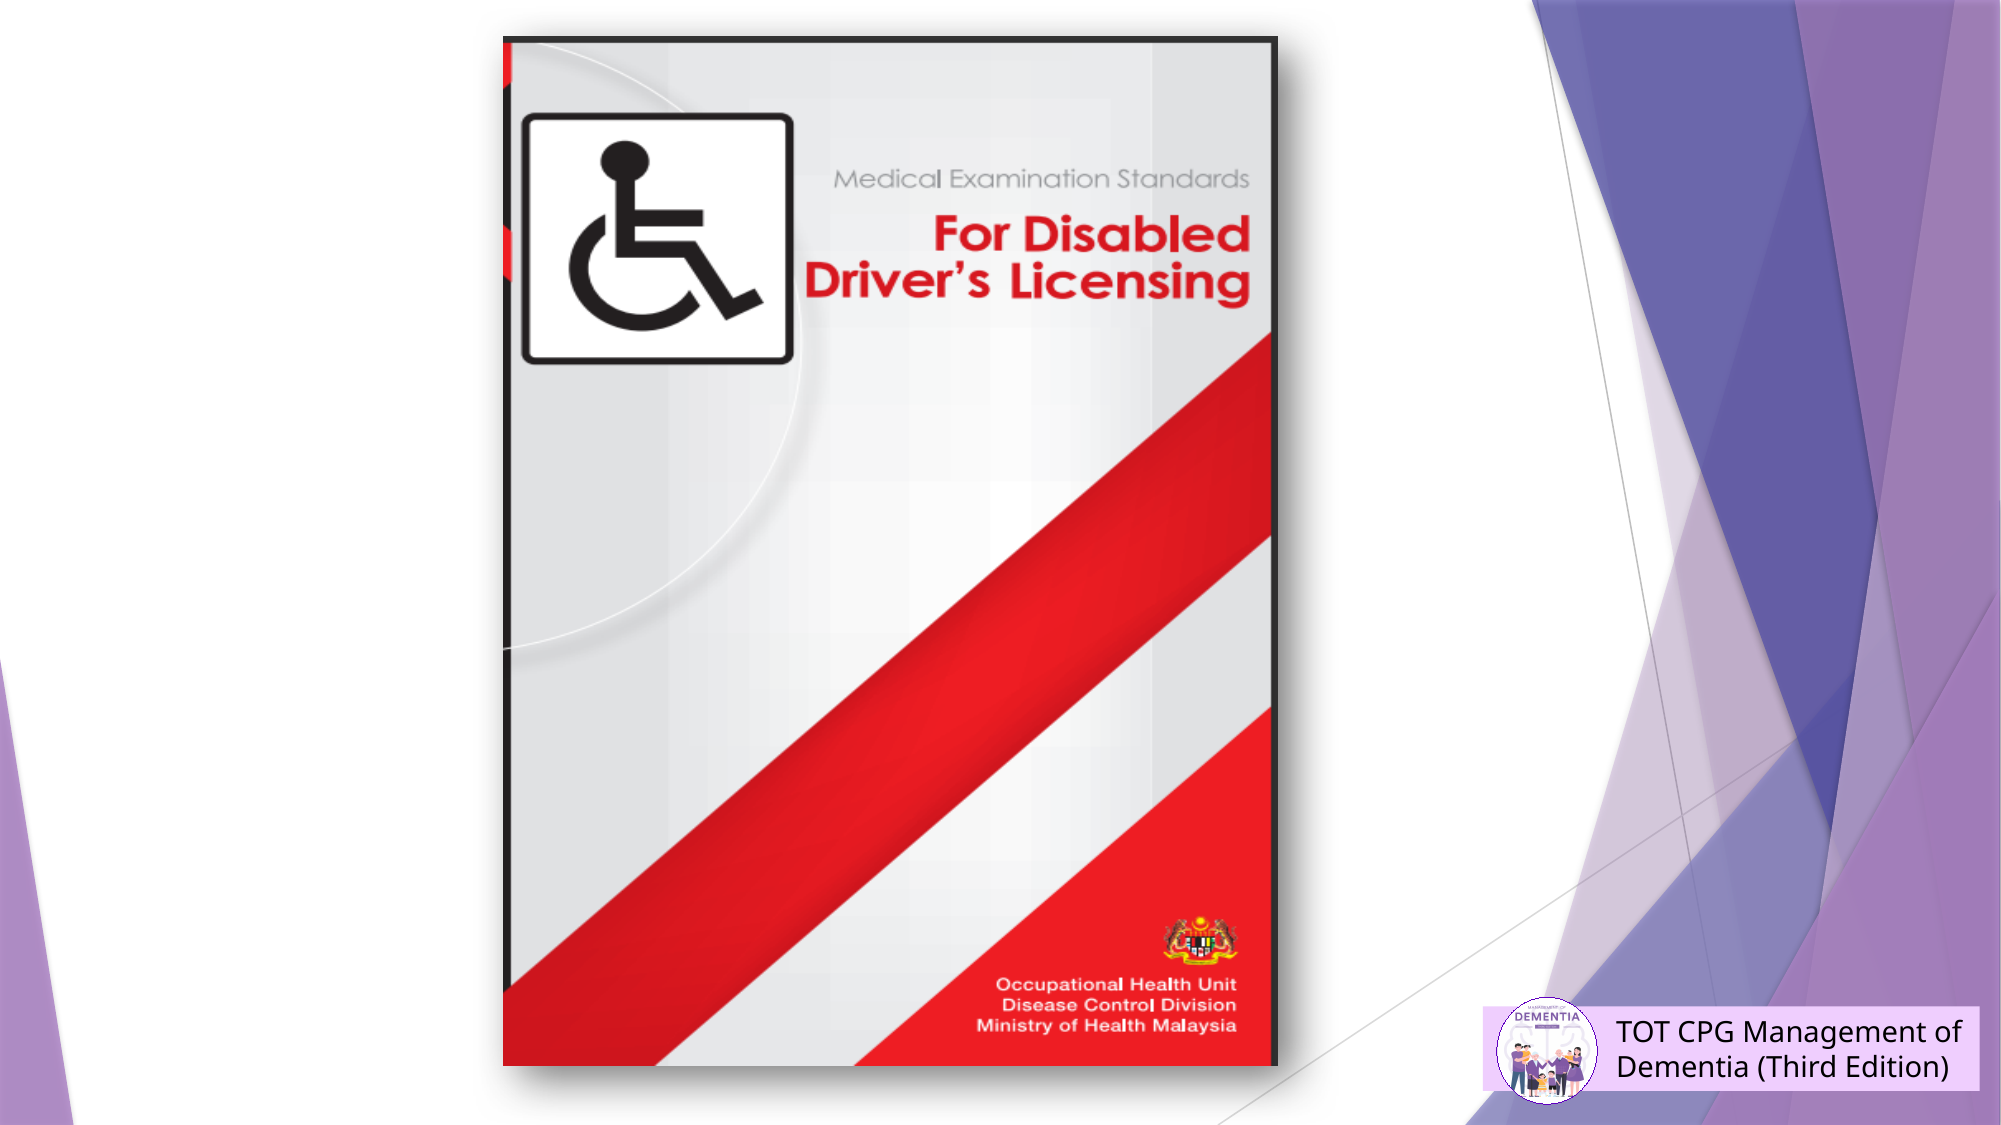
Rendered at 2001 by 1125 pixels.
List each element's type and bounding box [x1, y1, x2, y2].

text_box [1482, 996, 1981, 1105]
picture [502, 35, 1278, 1066]
